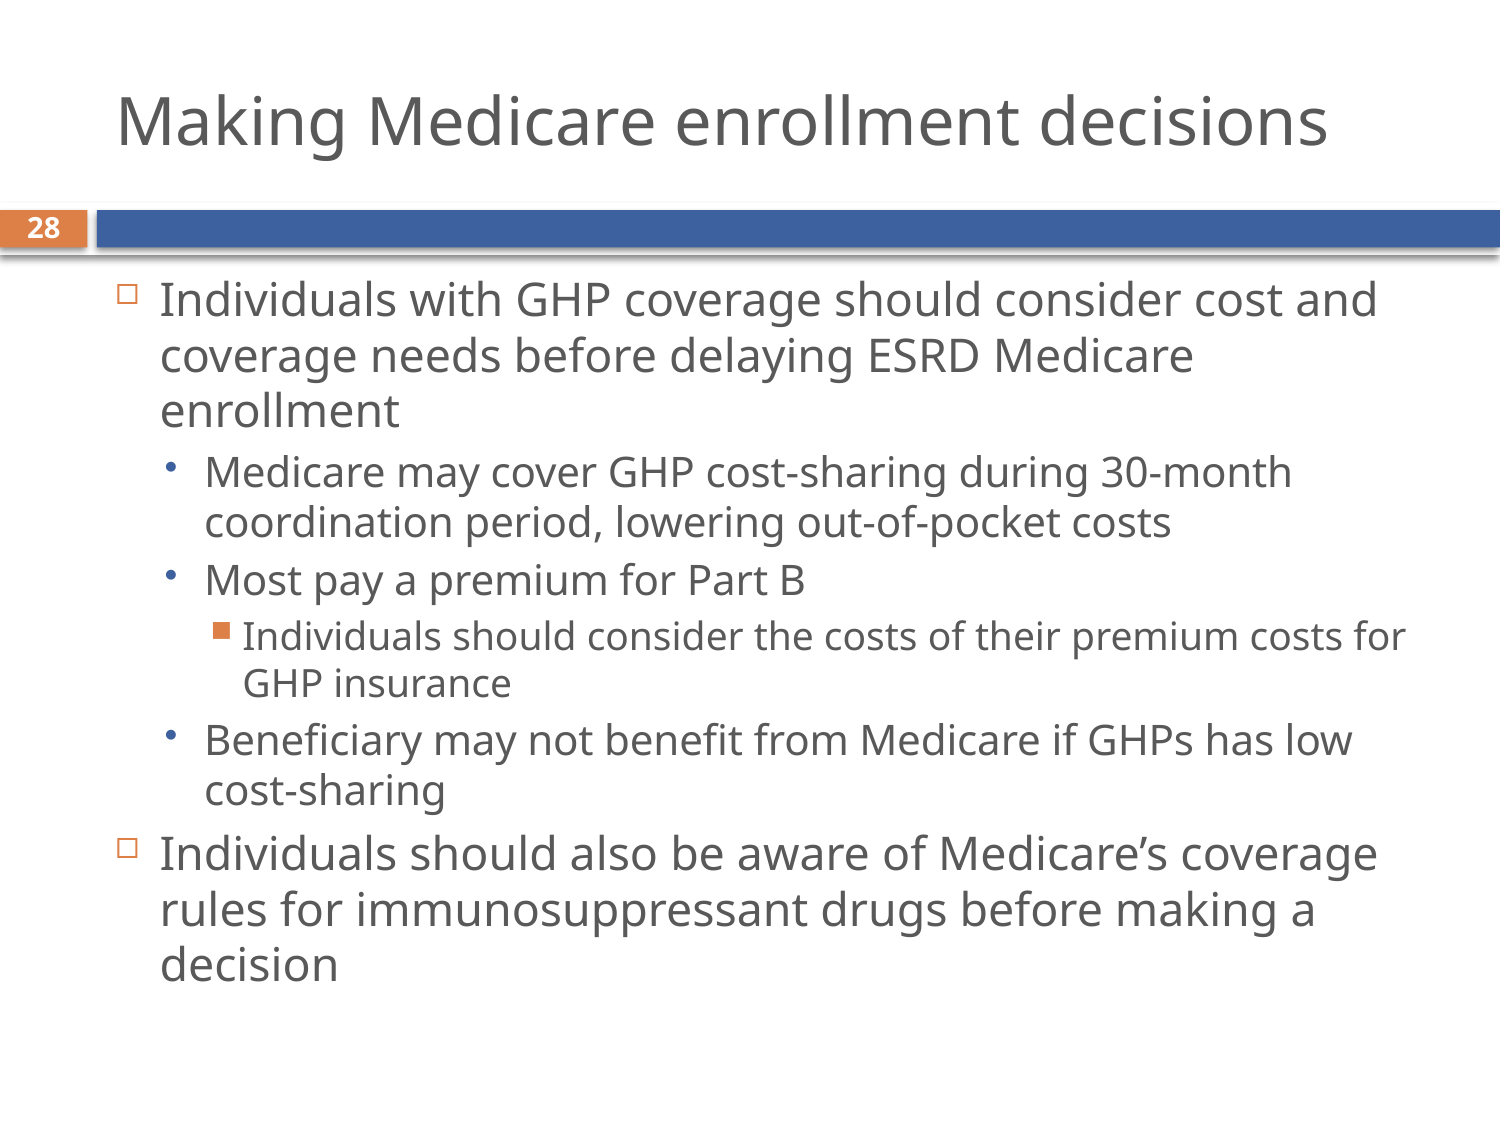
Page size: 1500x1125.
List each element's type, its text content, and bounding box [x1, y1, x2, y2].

list Individuals with GHP coverage should consider cost and coverage needs before delaying ESRD Medicare enrollment Medicare may cover GHP cost-sharing during 30-month coordination period, lowering out-of-pocket costs Most pay a premium for Part B Individuals should consider the costs of their premium costs for GHP insurance Beneficiary may not benefit from Medicare if GHPs has low cost-sharing Individuals should also be aware of Medicare’s coverage rules for immunosuppressant drugs before making a decision [100, 262, 1438, 1000]
title Making Medicare enrollment decisions [100, 37, 1438, 200]
slide_number 28 [0, 208, 88, 249]
